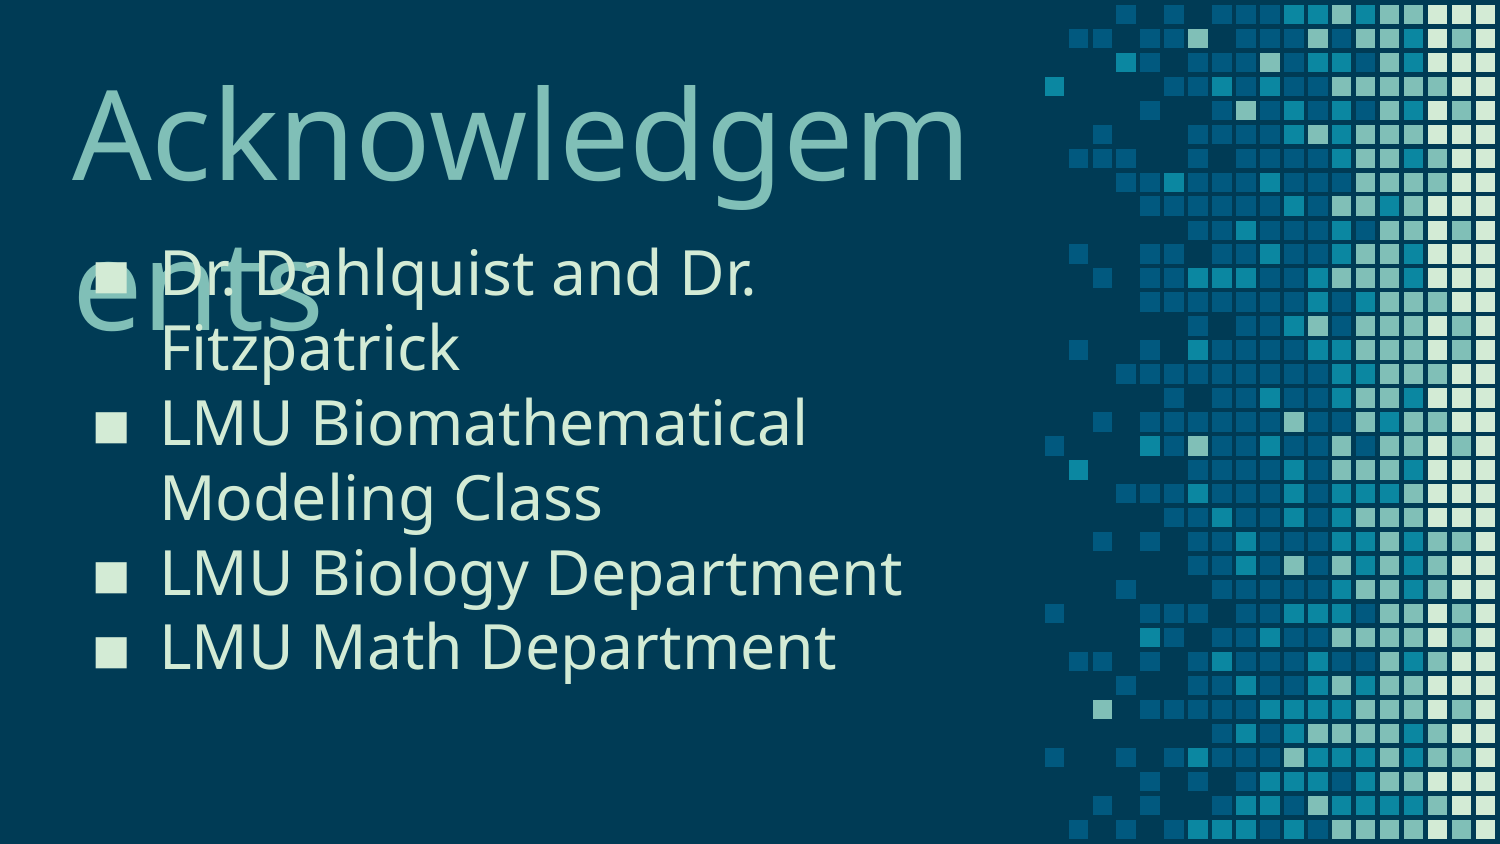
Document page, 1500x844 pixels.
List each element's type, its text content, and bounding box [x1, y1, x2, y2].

title Acknowledgements [57, 40, 1037, 232]
list Dr. Dahlquist and Dr. Fitzpatrick LMU Biomathematical Modeling Class LMU Biology Department LMU Math Department [69, 217, 1037, 764]
